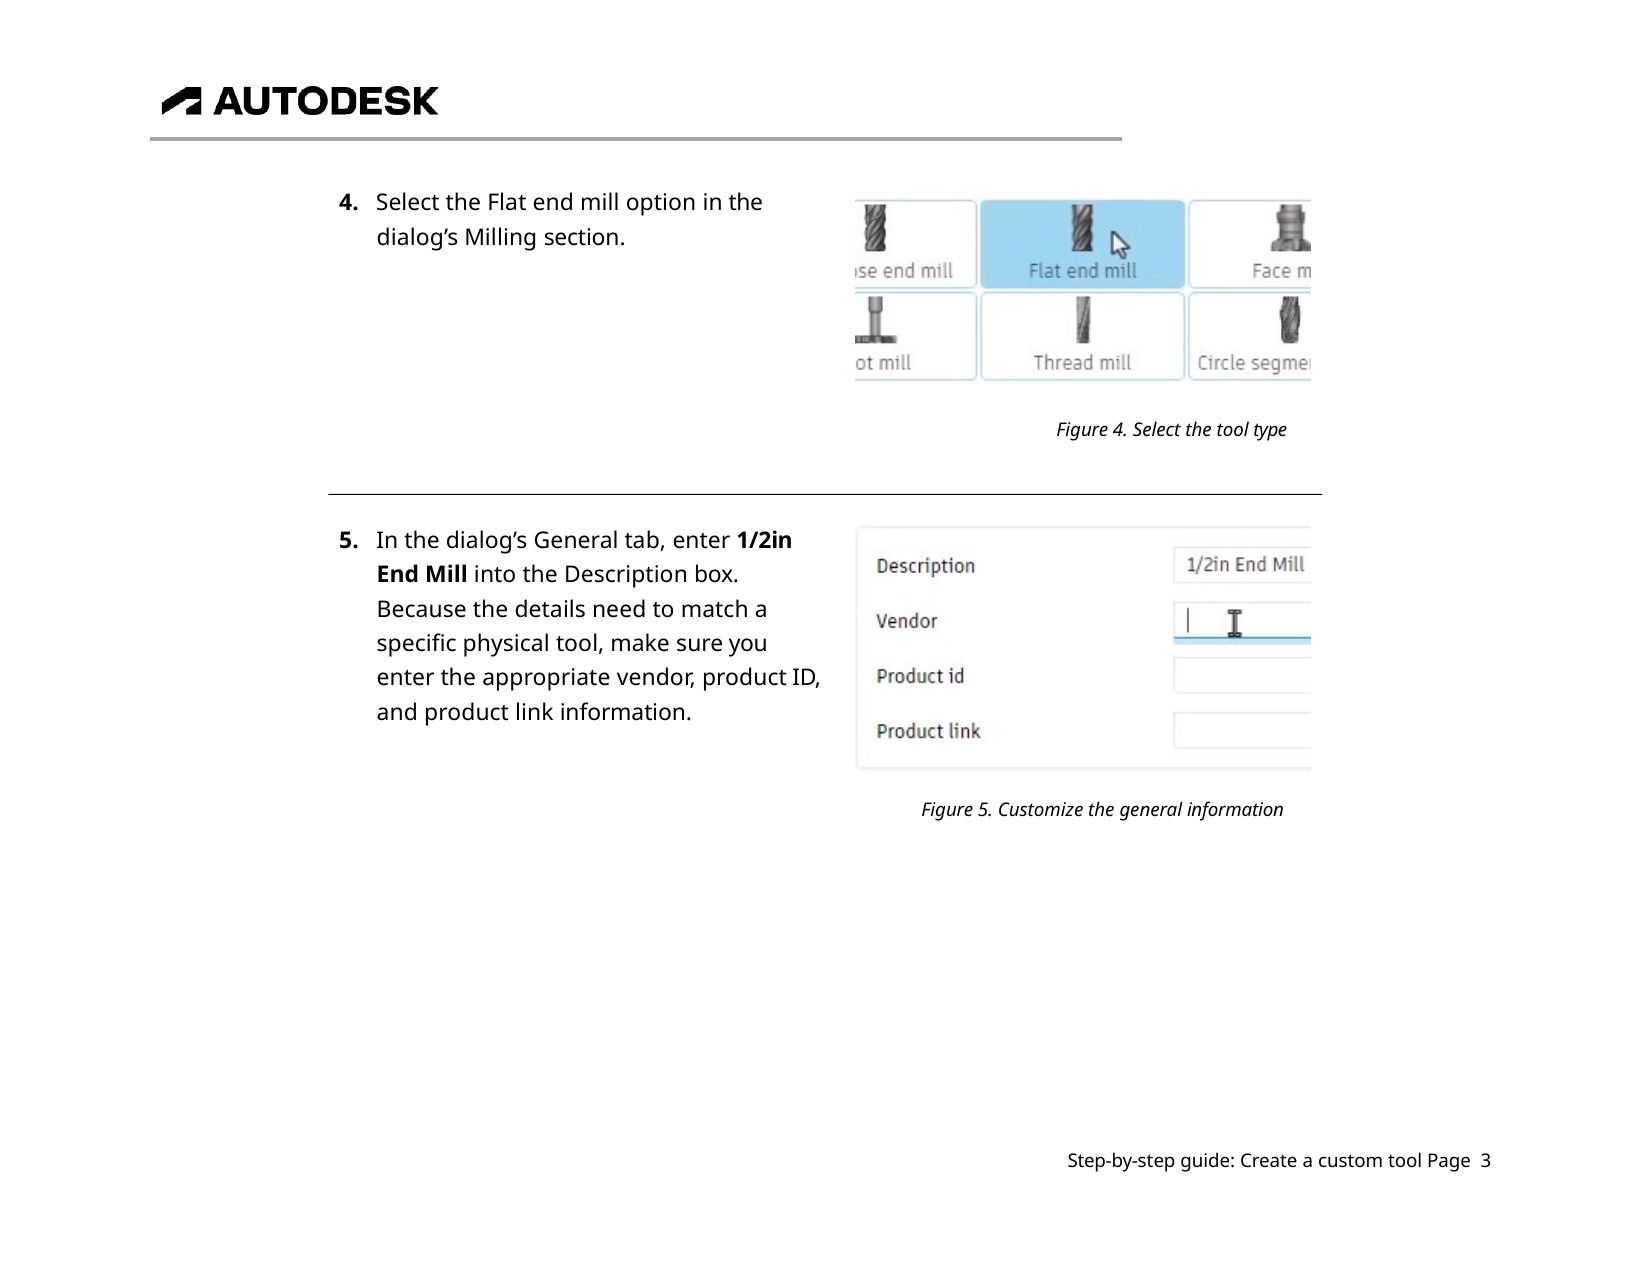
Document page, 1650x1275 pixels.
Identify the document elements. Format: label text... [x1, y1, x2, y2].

text_box 5. In the dialog’s General tab, enter 1/2in End Mill into the Description box. Because the details need to match a specific physical tool, make sure you enter the appropriate vendor, product ID, and product link information. [337, 516, 826, 725]
picture [161, 86, 439, 115]
text_box Figure 4. Select the tool type [1054, 415, 1313, 440]
slide_number Step-by-step guide: Create a custom tool Page 3 [1065, 1145, 1509, 1275]
picture [854, 197, 1311, 384]
picture [854, 524, 1311, 772]
text_box 4. Select the Flat end mill option in the dialog’s Milling section. [337, 178, 773, 250]
text_box Figure 5. Customize the general information [919, 796, 1313, 821]
